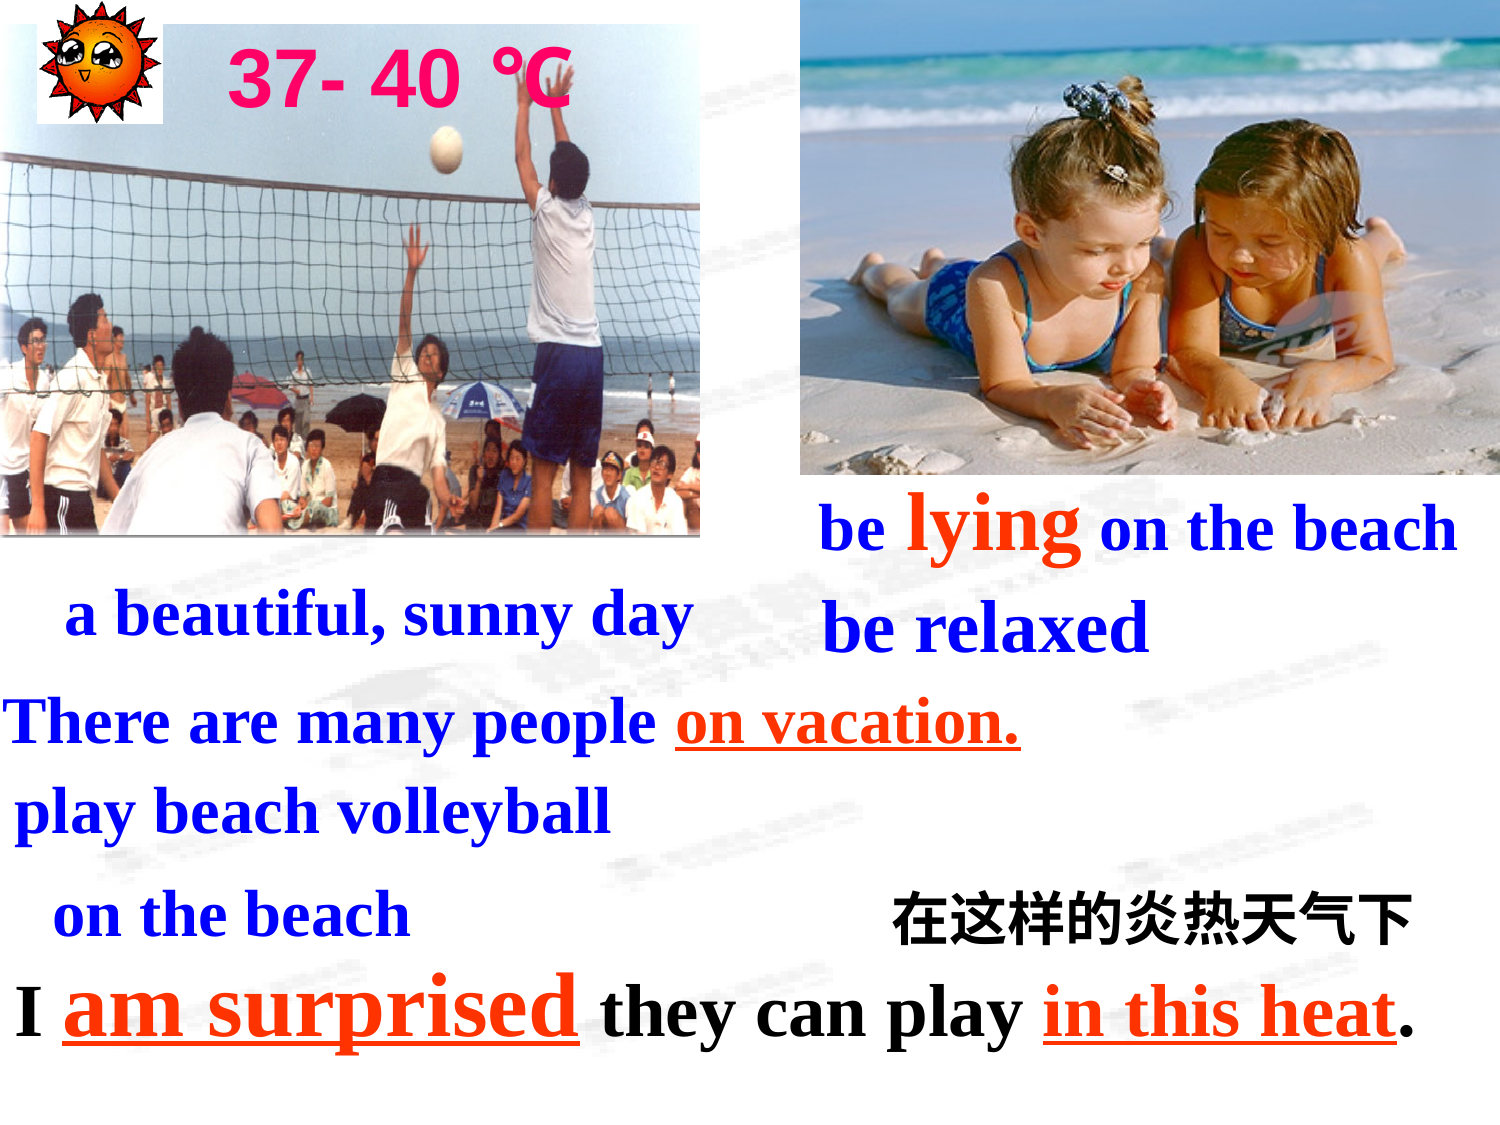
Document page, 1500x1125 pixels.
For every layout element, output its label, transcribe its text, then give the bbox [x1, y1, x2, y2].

text_box There are many people on vacation. [0, 691, 1036, 763]
text_box on the beach [37, 862, 427, 937]
picture [0, 0, 1500, 1125]
text_box 在这样的炎热天气下 [876, 875, 1431, 960]
text_box play beach volleyball [0, 774, 700, 854]
text_box I am surprised they can play in this heat. [0, 937, 1431, 1063]
text_box a beautiful, sunny day [50, 583, 775, 654]
text_box 37- 40 ℃ [212, 0, 780, 135]
text_box be lying on the beach be relaxed [787, 487, 1500, 673]
